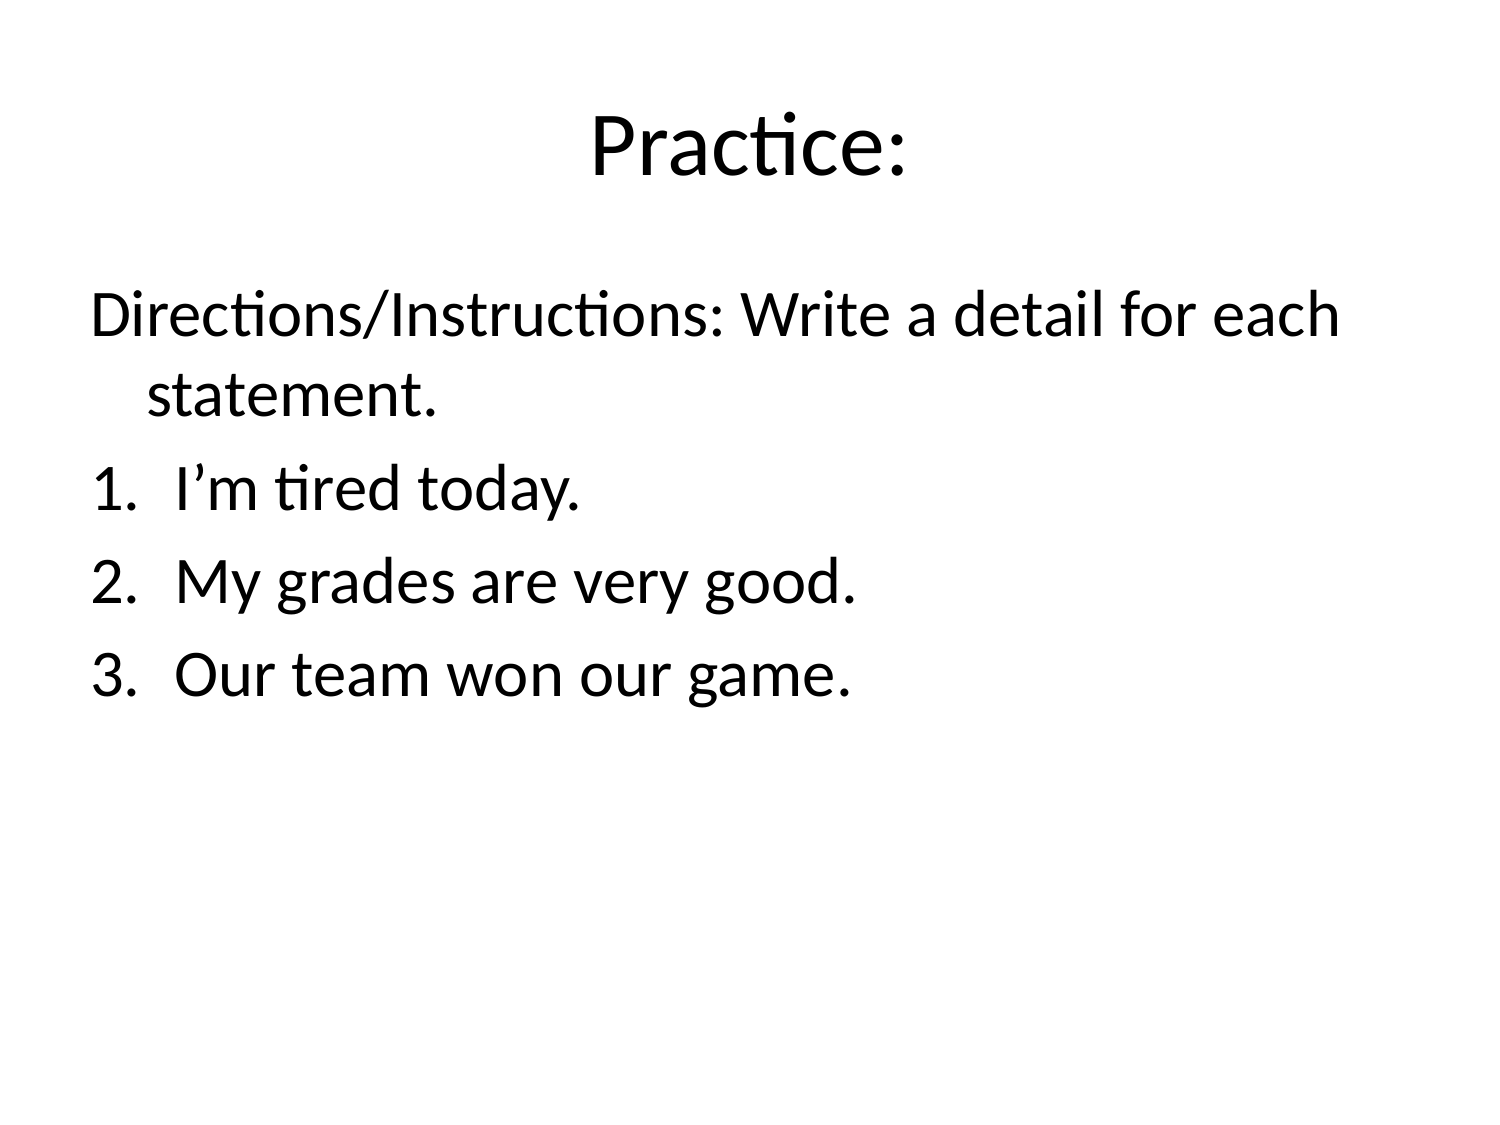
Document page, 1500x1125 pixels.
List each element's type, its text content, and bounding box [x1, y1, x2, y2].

list Directions/Instructions: Write a detail for each statement. I’m tired today. My grades are very good. Our team won our game. [75, 262, 1425, 1005]
title Practice: [75, 45, 1425, 233]
